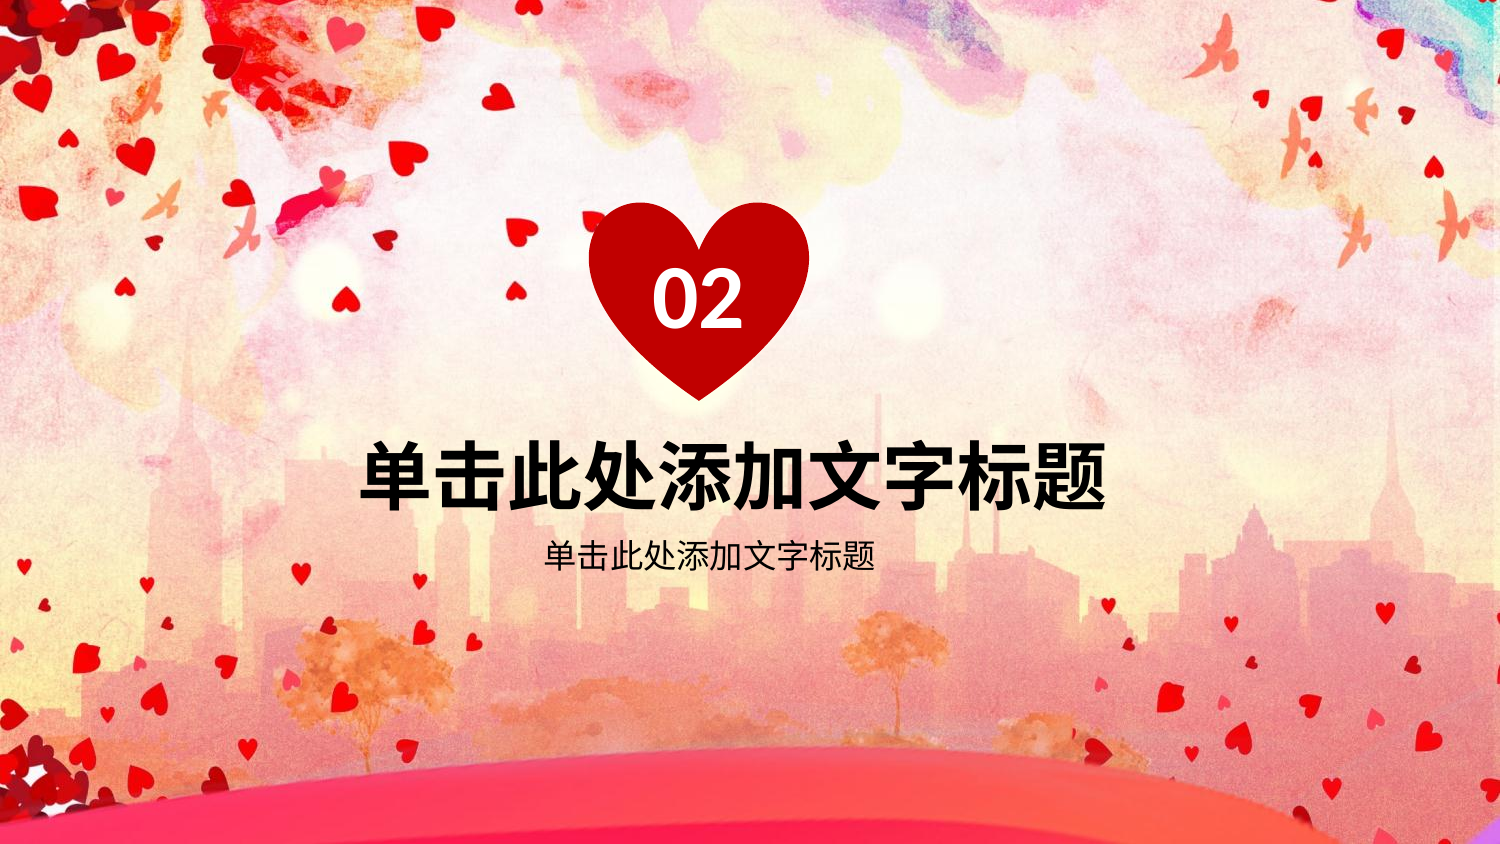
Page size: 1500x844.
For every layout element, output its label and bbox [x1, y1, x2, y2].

text_box [338, 421, 1127, 584]
picture [0, 0, 1500, 844]
